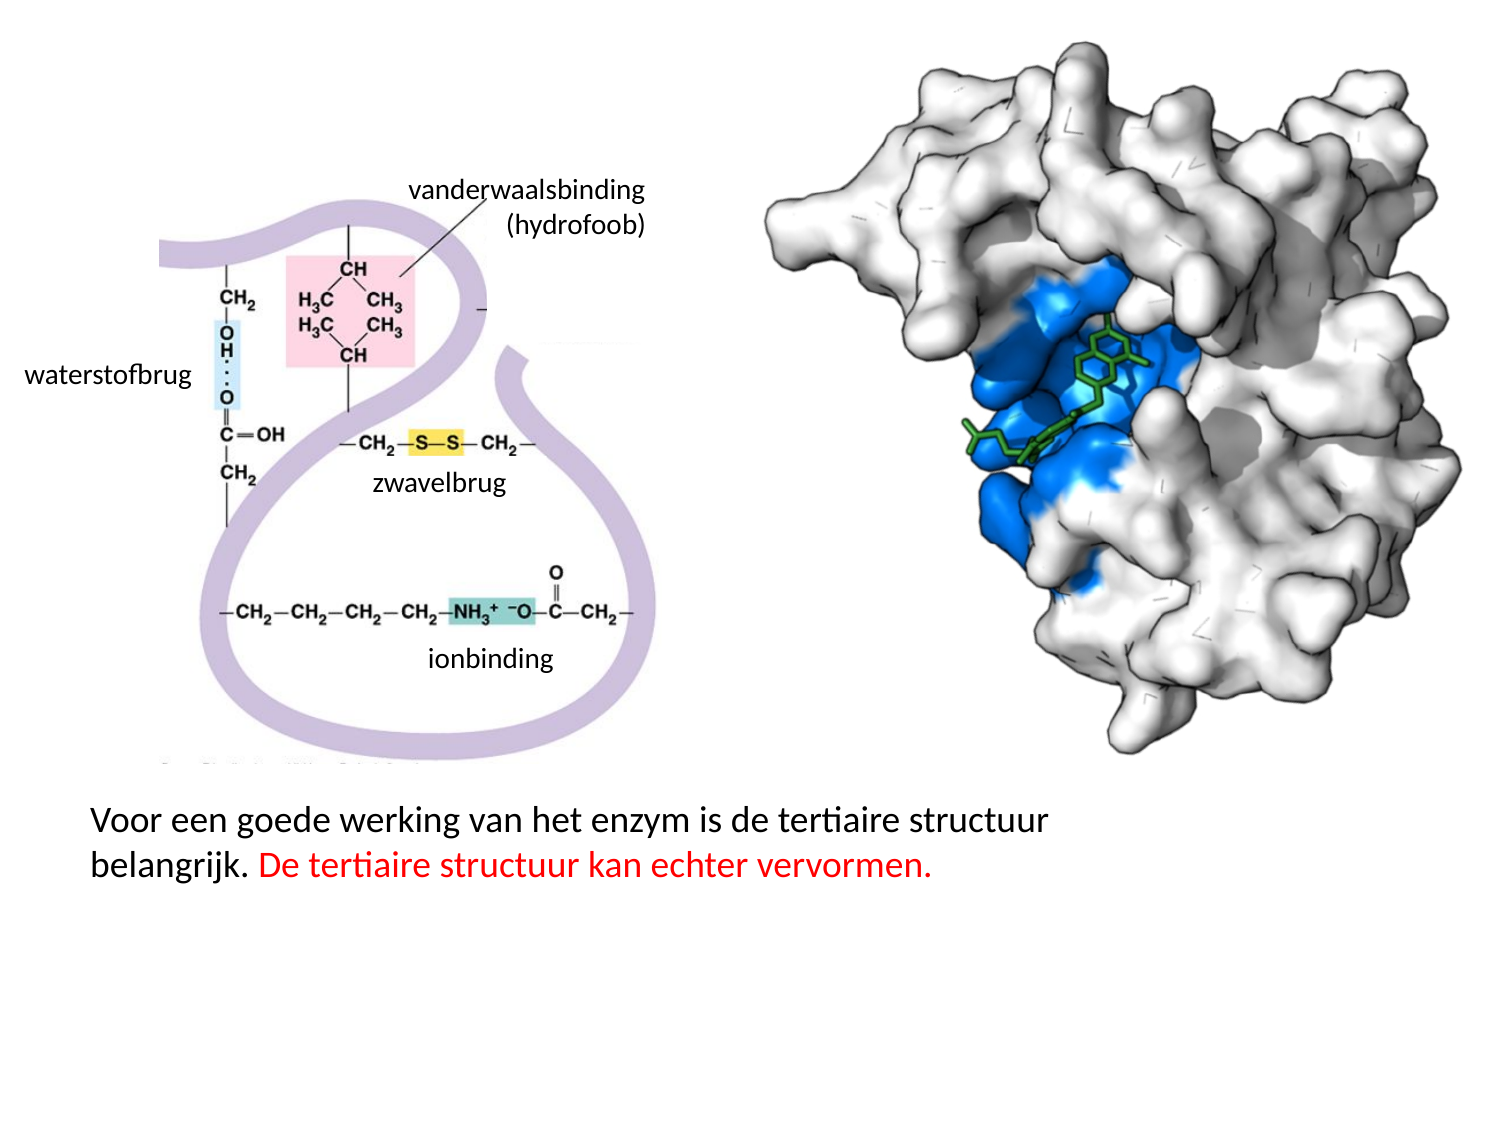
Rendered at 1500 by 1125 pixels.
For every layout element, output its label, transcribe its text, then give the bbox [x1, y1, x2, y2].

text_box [9, 163, 677, 764]
text_box Voor een goede werking van het enzym is de tertiaire structuur belangrijk. De tertiaire structuur kan echter vervormen. [75, 787, 1074, 893]
picture [708, 0, 1500, 844]
